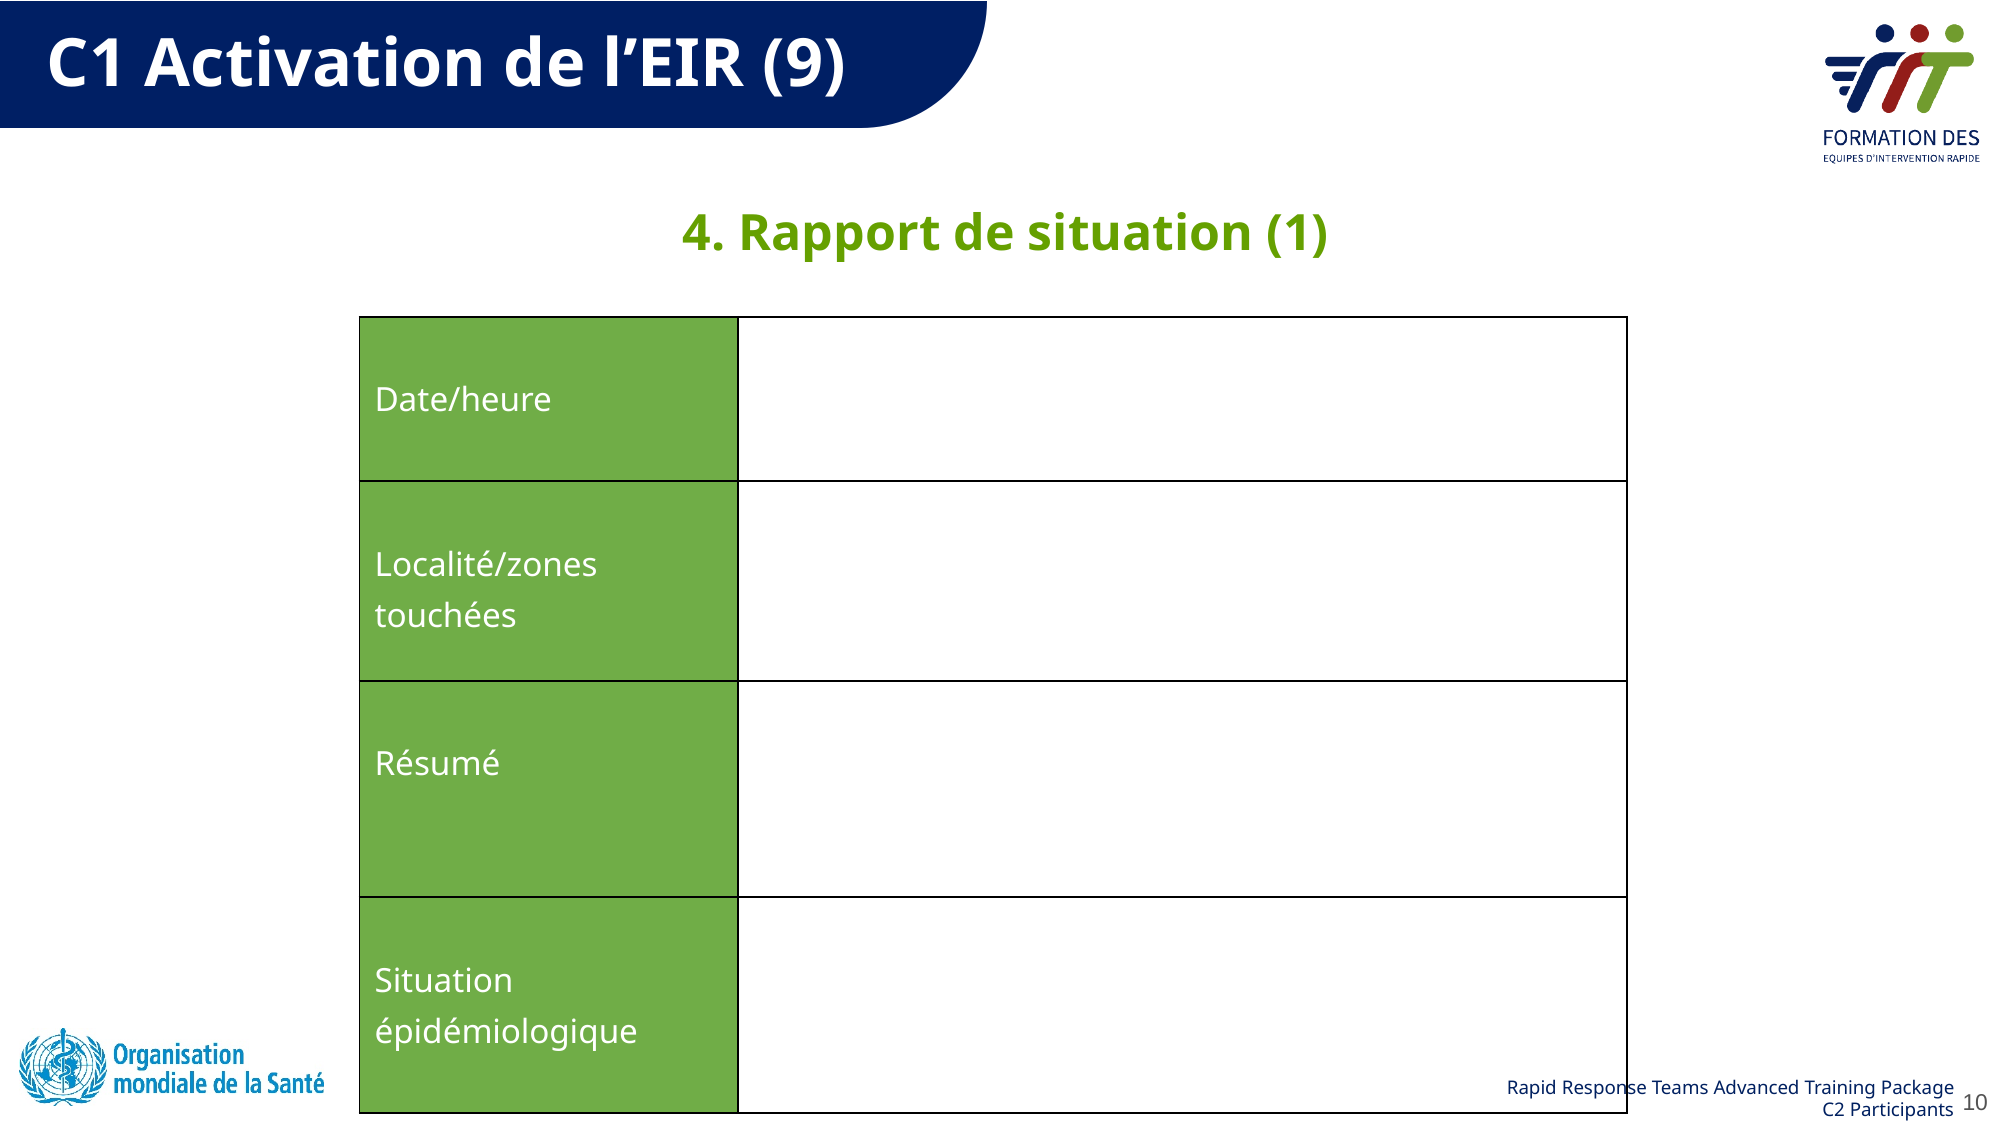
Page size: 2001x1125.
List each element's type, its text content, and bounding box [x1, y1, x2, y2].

table_cell Localité/zones touchées [360, 482, 574, 680]
picture [0, 1, 987, 128]
picture [19, 1028, 324, 1106]
picture [65, 1043, 71, 1052]
table_header Date/heure [360, 318, 574, 480]
table_cell Situation épidémiologique [360, 898, 737, 1112]
table_cell [739, 964, 1626, 1112]
text_box C1 Activation de l’EIR (9) [39, 12, 1033, 108]
table_cell Résumé [360, 682, 574, 896]
picture [1823, 23, 1980, 164]
list 4. Rapport de situation (1) [574, 199, 1924, 964]
